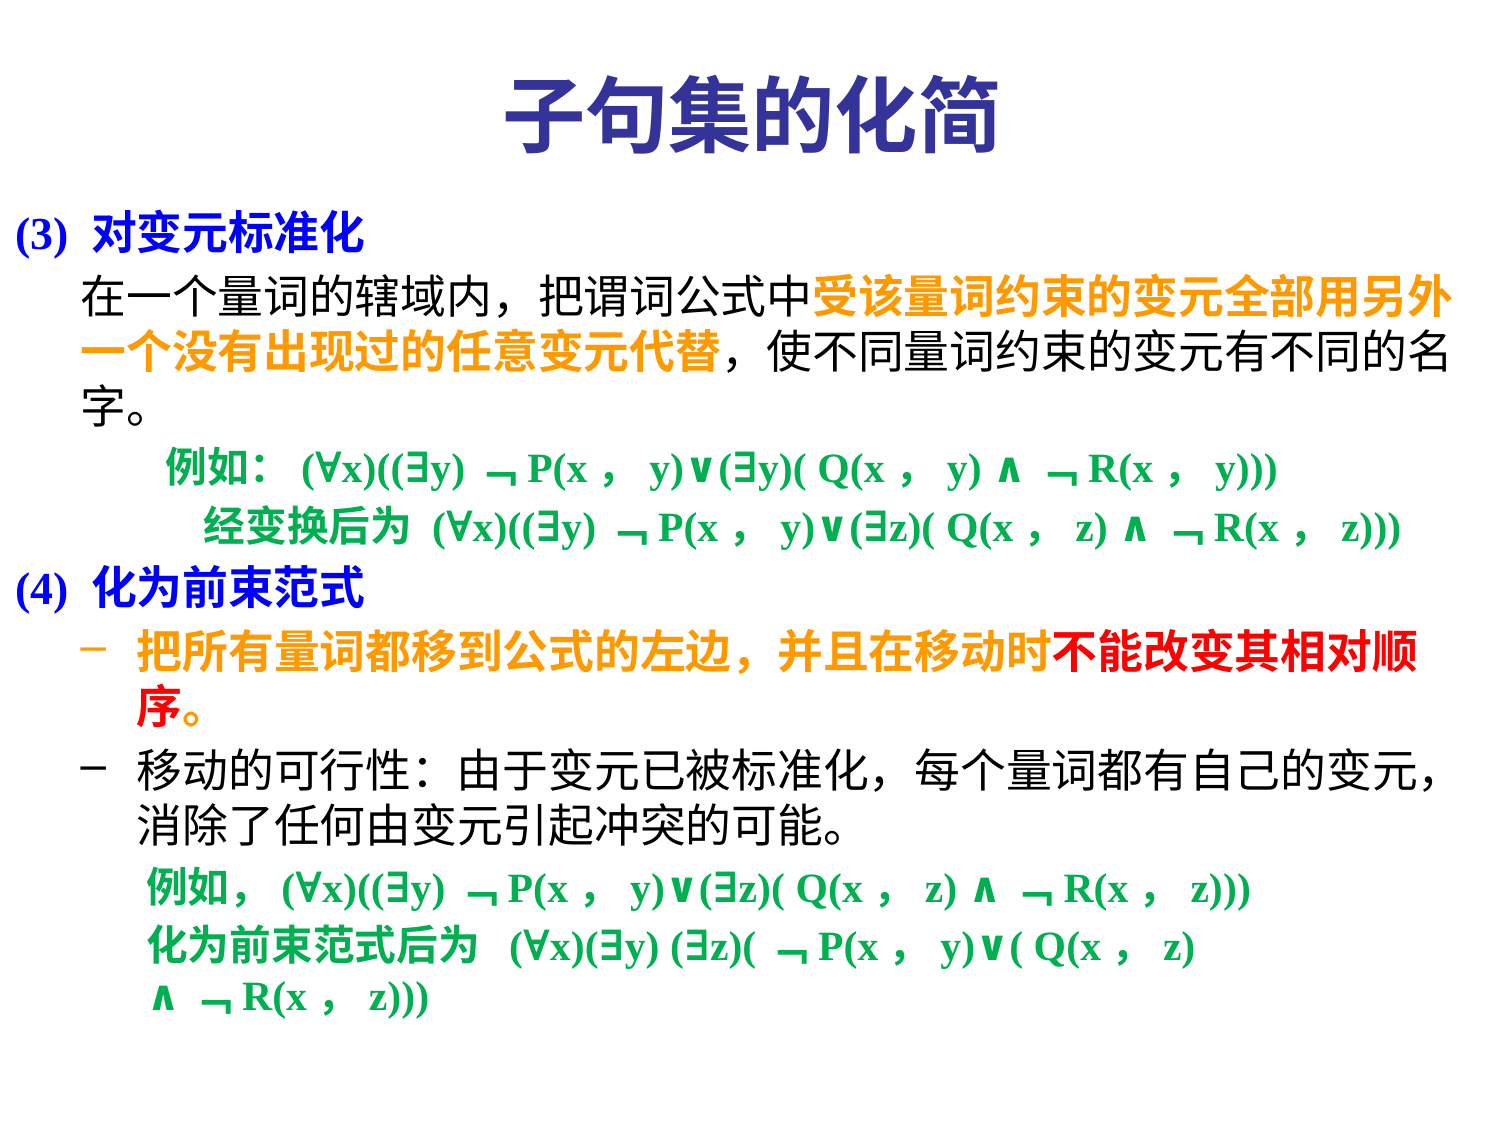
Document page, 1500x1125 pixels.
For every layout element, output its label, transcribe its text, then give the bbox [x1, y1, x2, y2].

title 子句集的化简 [76, 42, 1427, 185]
list (3) 对变元标准化 在一个量词的辖域内，把谓词公式中受该量词约束的变元全部用另外一个没有出现过的任意变元代替，使不同量词约束的变元有不同的名字。 例如：(∀x)((∃y)﹁P(x，y)∨(∃y)( Q(x，y) ∧﹁R(x，y))) 经变换后为 (∀x)((∃y)﹁P(x，y)∨(∃z)( Q(x，z) ∧﹁R(x，z))) (4) 化为前束范式 把所有量词都移到公式的左边，并且在移动时不能改变其相对顺序。 移动的可行性：由于变元已被标准化，每个量词都有自己的变元，消除了任何由变元引起冲突的可能。 例如，(∀x)((∃y)﹁P(x，y)∨(∃z)( Q(x，z) ∧﹁R(x，z))) 化为前束范式后为 (∀x)(∃y) (∃z)(﹁P(x，y)∨( Q(x，z) ∧﹁R(x，z))) [0, 196, 1500, 1125]
